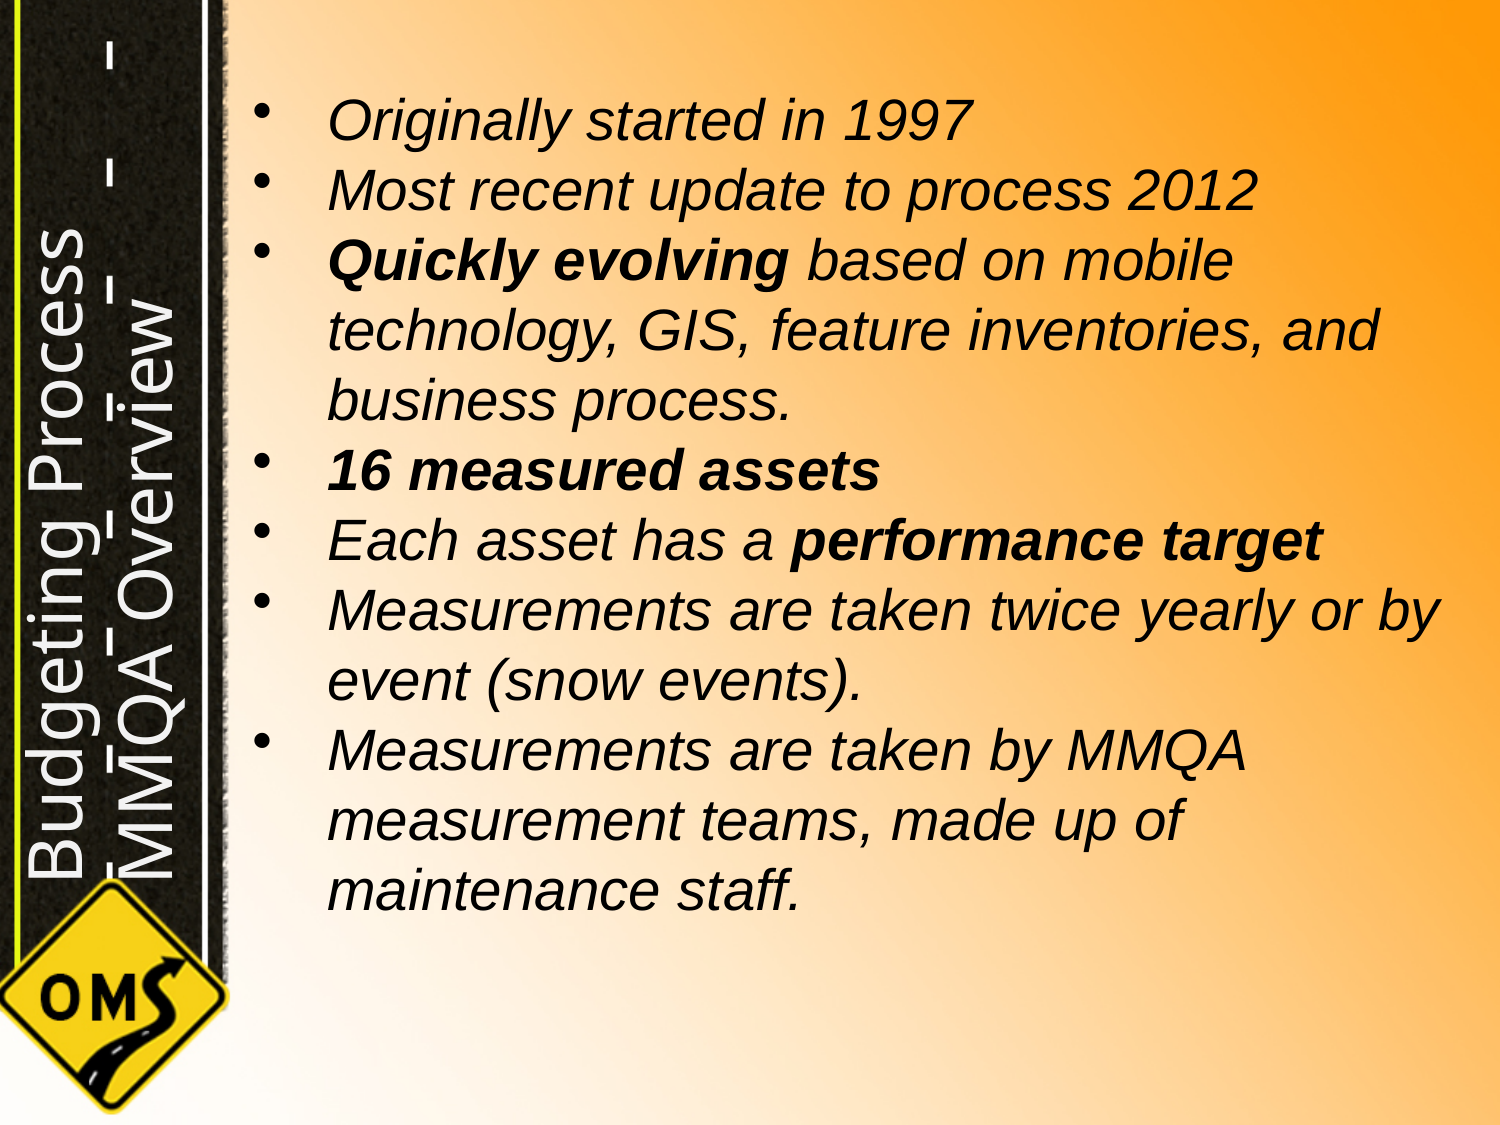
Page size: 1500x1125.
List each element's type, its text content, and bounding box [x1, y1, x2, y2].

picture [0, 0, 1500, 1125]
text_box Originally started in 1997 Most recent update to process 2012 Quickly evolving based on mobile technology, GIS, feature inventories, and business process. 16 measured assets Each asset has a performance target Measurements are taken twice yearly or by event (snow events). Measurements are taken by MMQA measurement teams, made up of maintenance staff. [237, 74, 1475, 1020]
text_box Budgeting Process MMQA Overview [0, 62, 195, 901]
